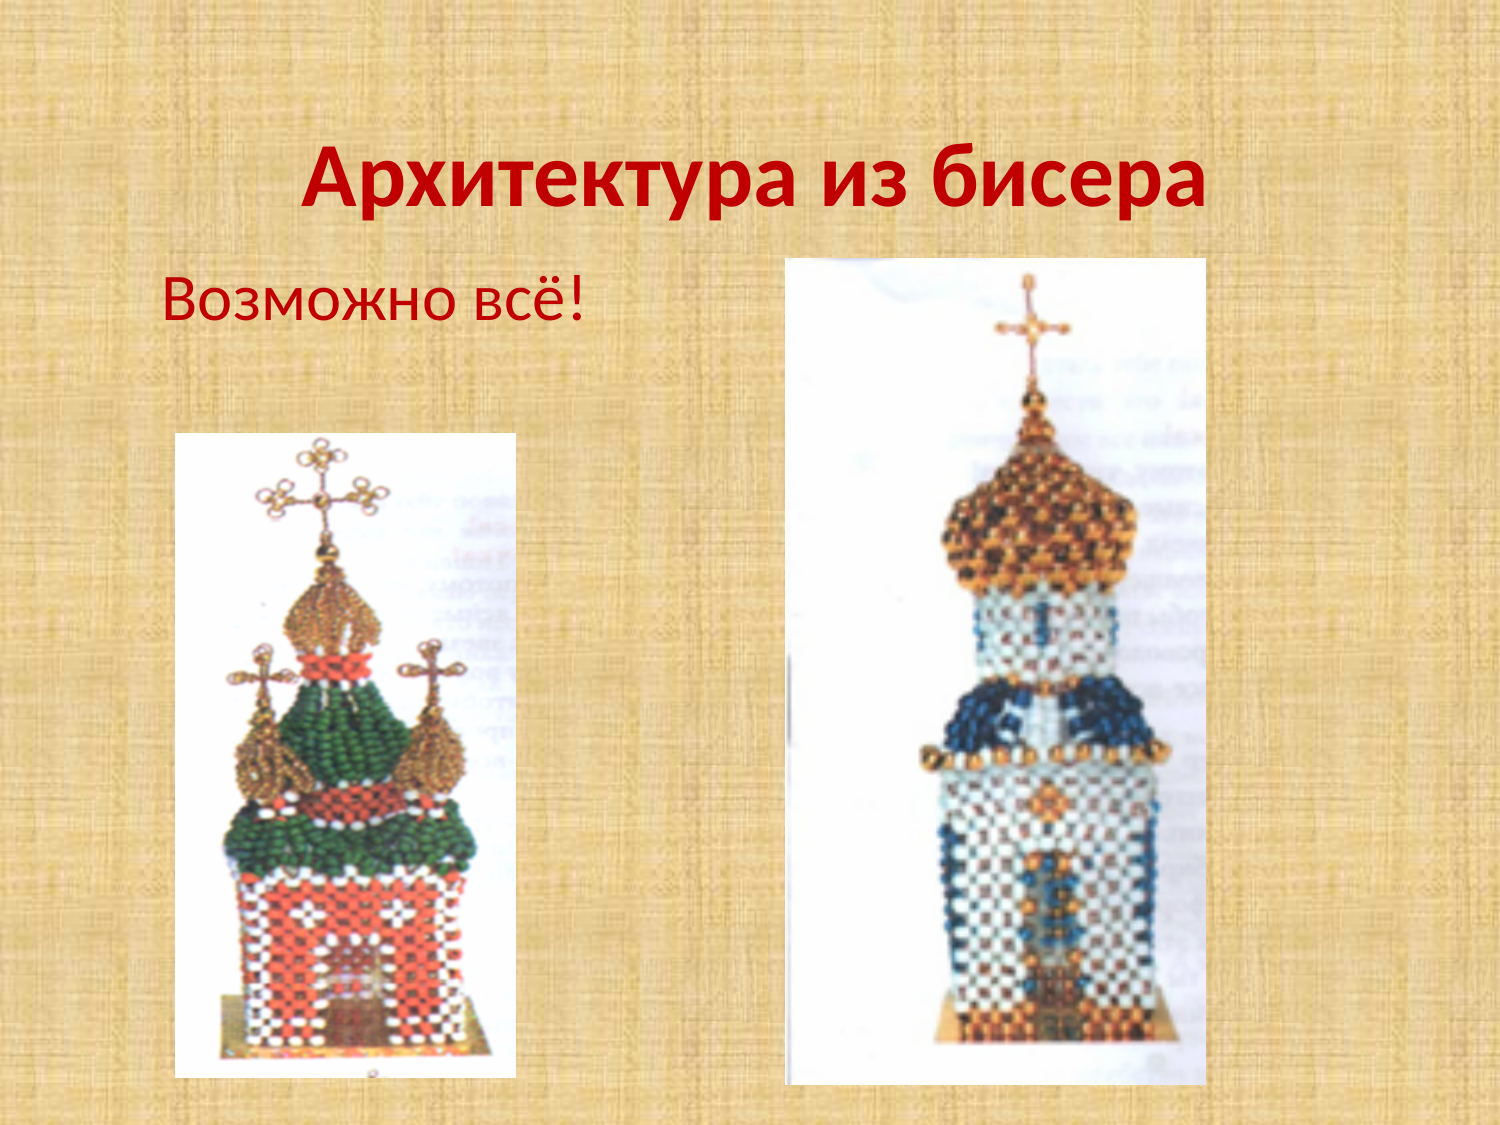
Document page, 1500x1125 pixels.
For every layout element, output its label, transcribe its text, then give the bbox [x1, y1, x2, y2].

title Архитектура из бисера [140, 70, 1372, 270]
picture [0, 0, 1500, 1125]
subtitle Возможно всё! [93, 246, 657, 387]
